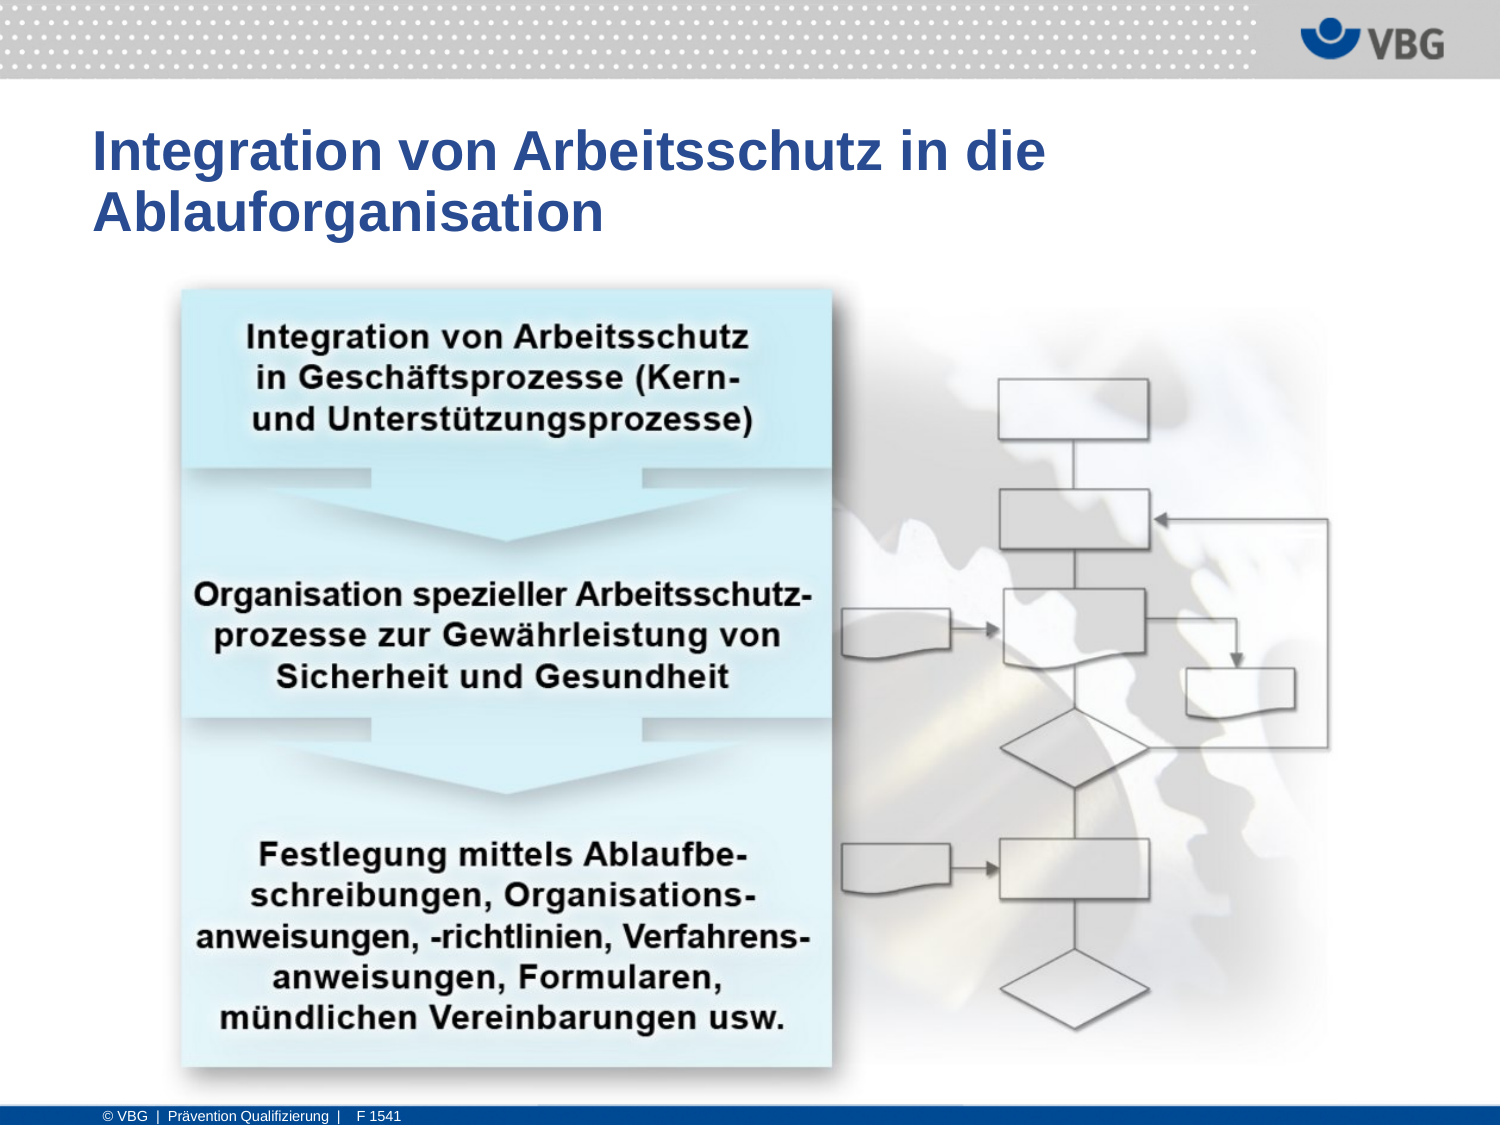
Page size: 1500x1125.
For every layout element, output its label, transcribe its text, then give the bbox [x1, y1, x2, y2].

picture [0, 0, 1500, 1125]
list F 1541 [356, 1108, 547, 1125]
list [162, 270, 1338, 1104]
title Integration von Arbeitsschutz in die Ablauforganisation [92, 112, 1410, 254]
